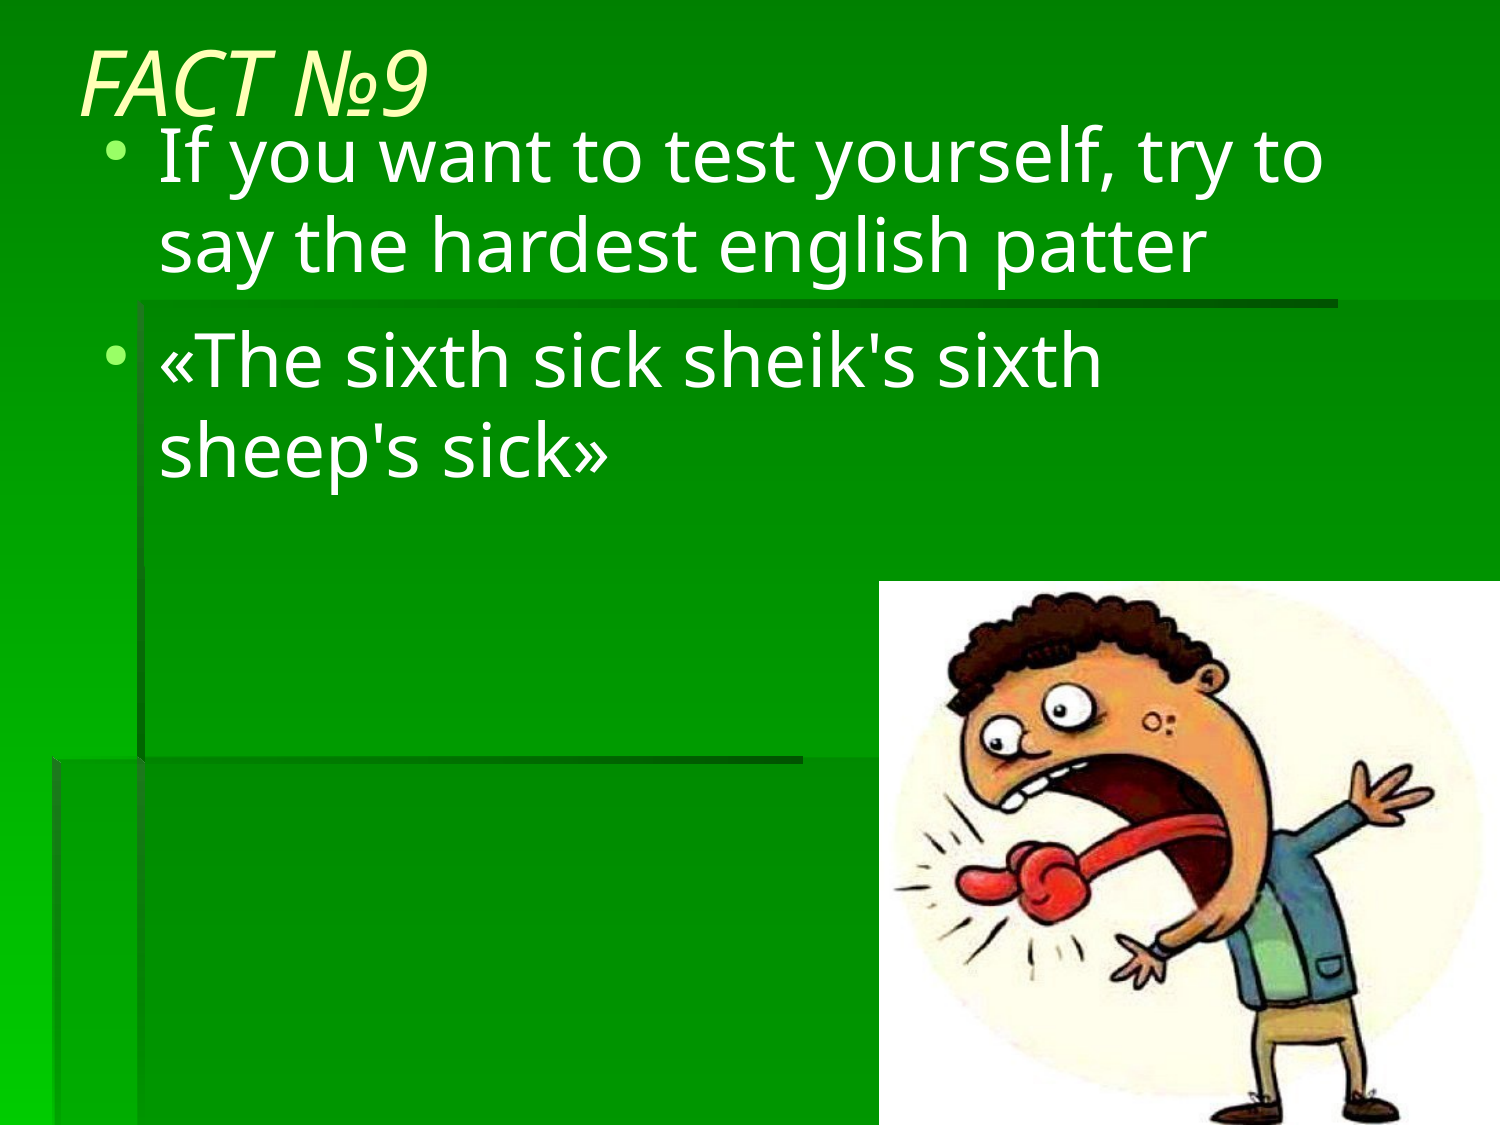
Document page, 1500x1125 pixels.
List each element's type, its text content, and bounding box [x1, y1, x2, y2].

picture [879, 581, 1500, 1125]
title FACT №9 [62, 0, 1439, 198]
list If you want to test yourself, try to say the hardest english patter «The sixth sick sheik's sixth sheep's sick» [87, 99, 1402, 788]
